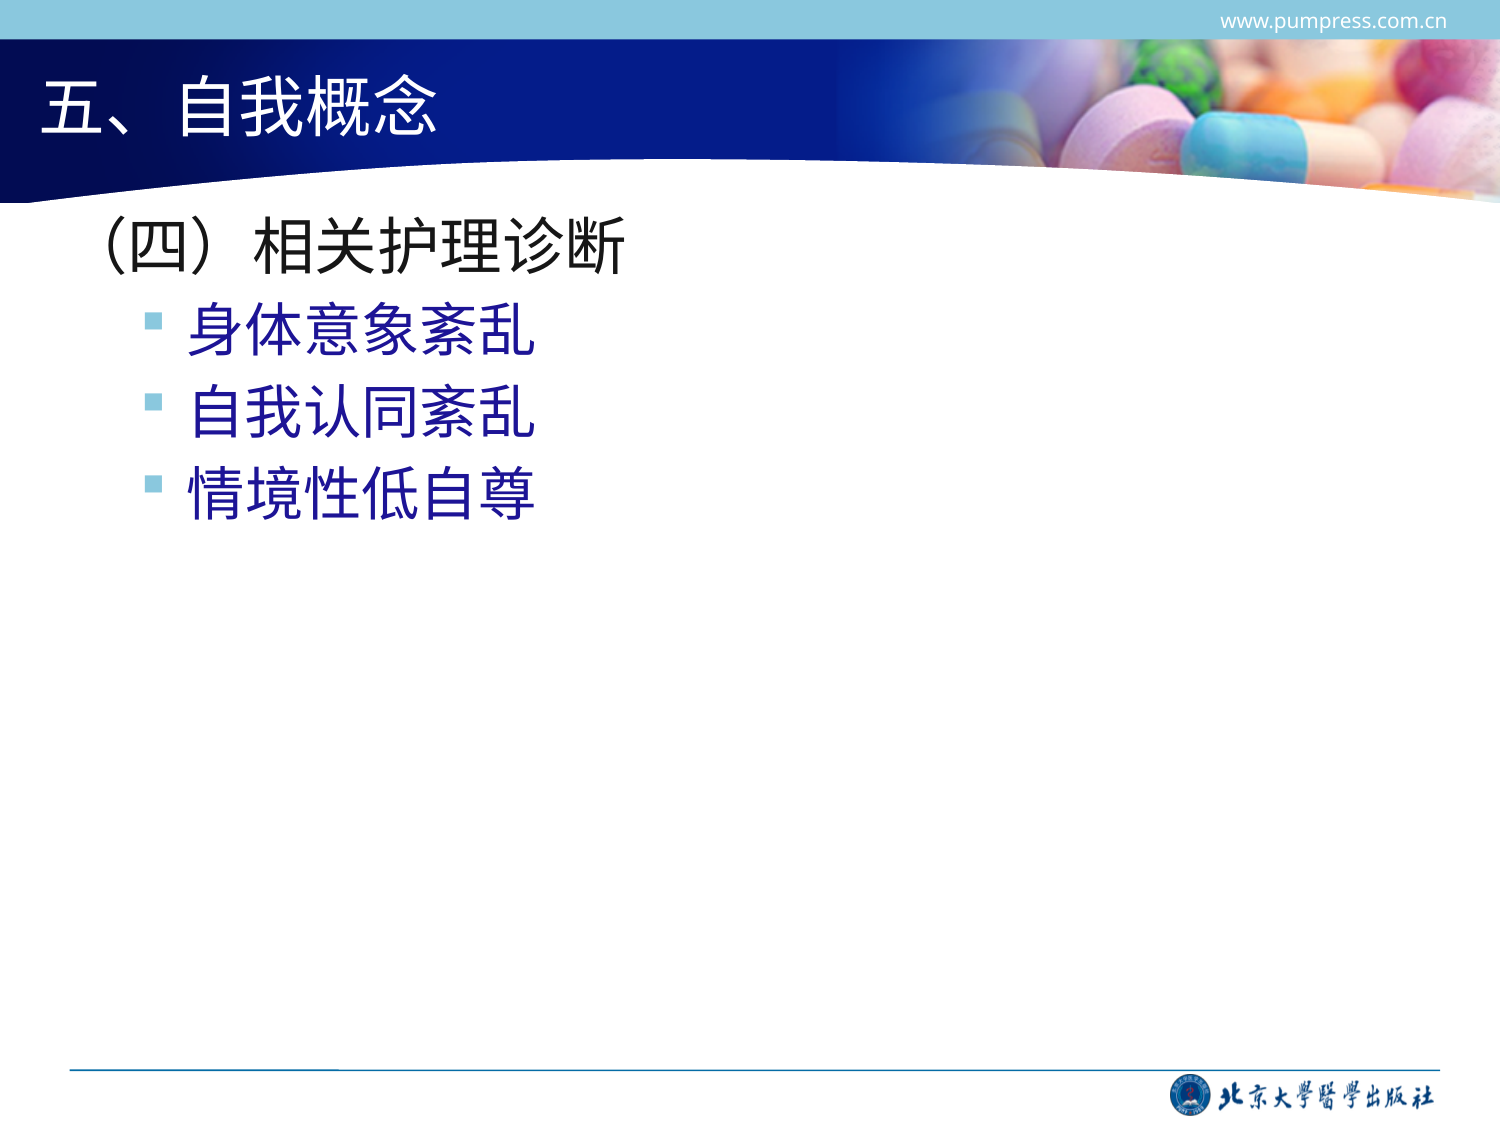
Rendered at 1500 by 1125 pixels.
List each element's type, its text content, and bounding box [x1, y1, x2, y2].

picture [1170, 1074, 1436, 1118]
list （四）相关护理诊断 身体意象紊乱 自我认同紊乱 情境性低自尊 [49, 198, 1463, 1026]
slide_number www.pumpress.com.cn [1024, 0, 1463, 38]
title 五、自我概念 [23, 58, 1349, 152]
picture [0, 40, 1500, 203]
